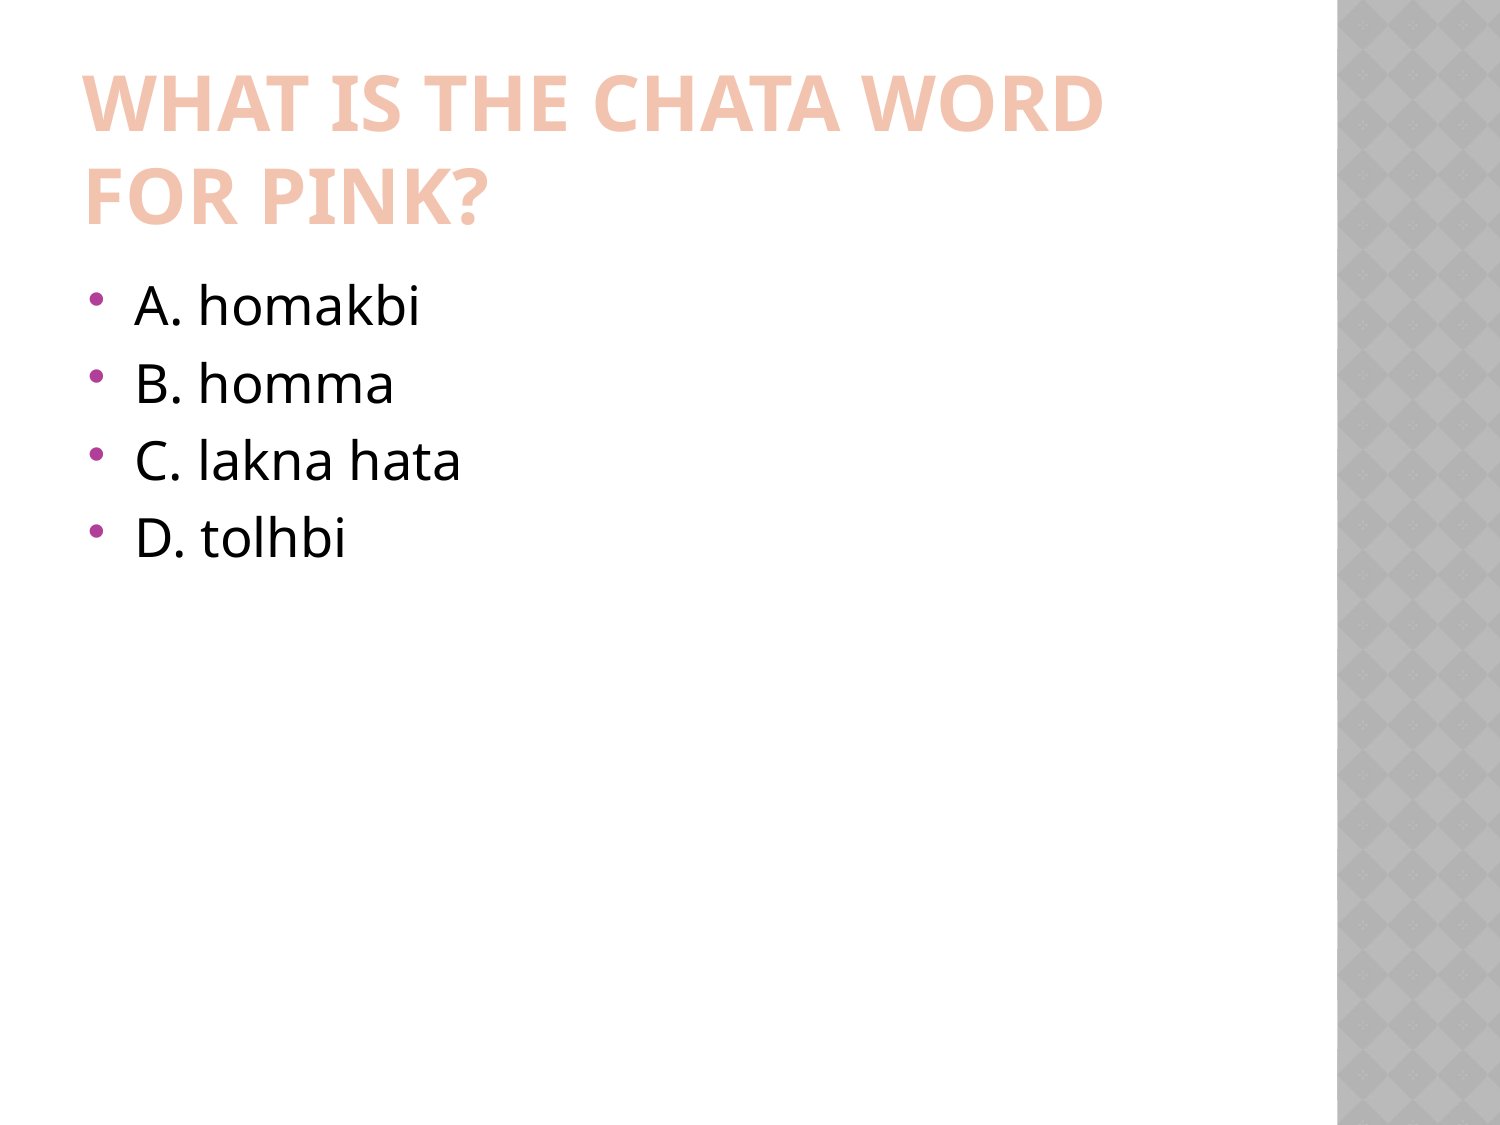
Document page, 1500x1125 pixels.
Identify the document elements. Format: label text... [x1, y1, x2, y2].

list A. homakbi B. homma C. lakna hata D. tolhbi [75, 264, 1263, 1059]
title What is the chata word for pink? [75, 52, 1263, 240]
